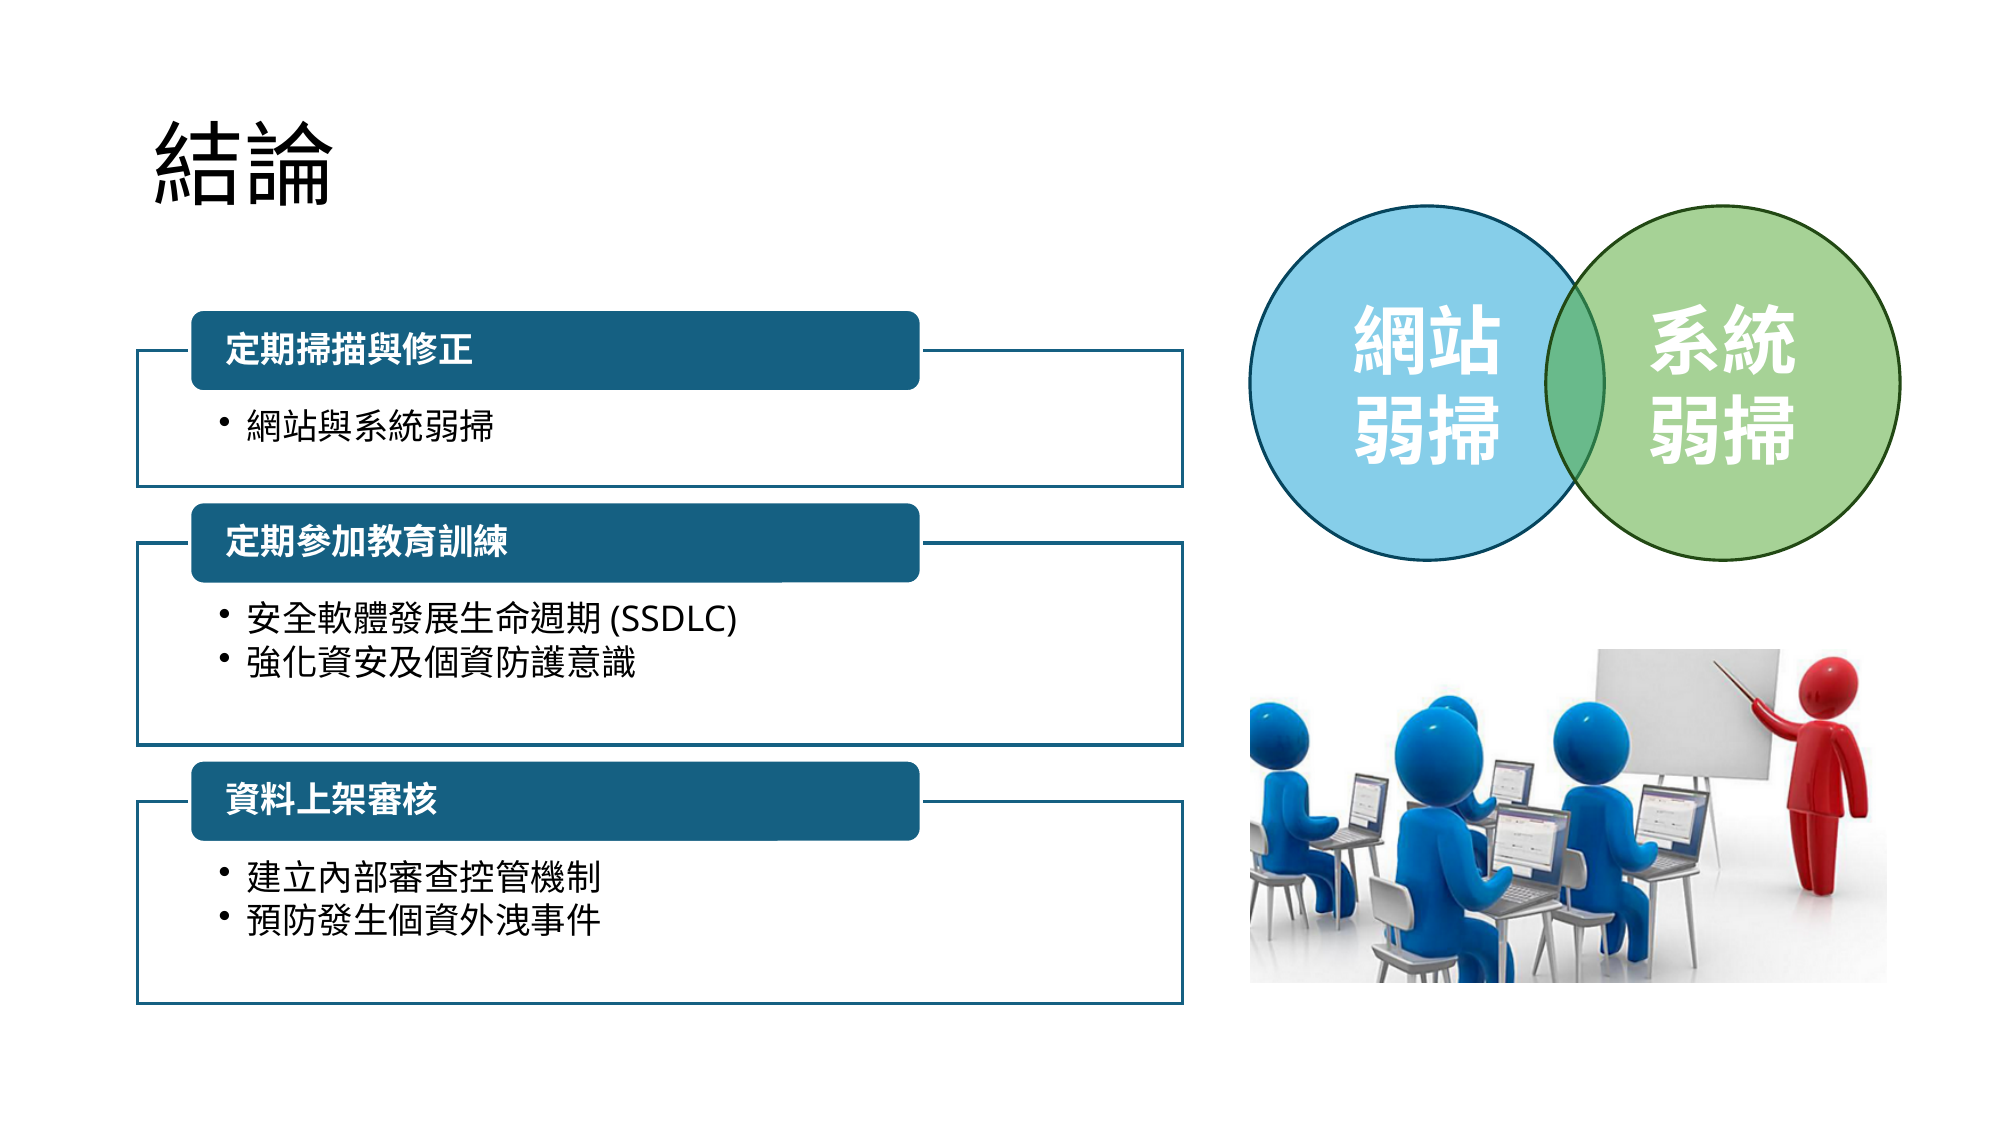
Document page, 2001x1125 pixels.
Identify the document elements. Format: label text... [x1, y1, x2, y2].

picture [1249, 649, 1887, 983]
text_box 網站弱掃 [1248, 204, 1575, 562]
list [136, 298, 1184, 1014]
title 結論 [137, 59, 1863, 278]
text_box 系統弱掃 [1544, 204, 1902, 562]
